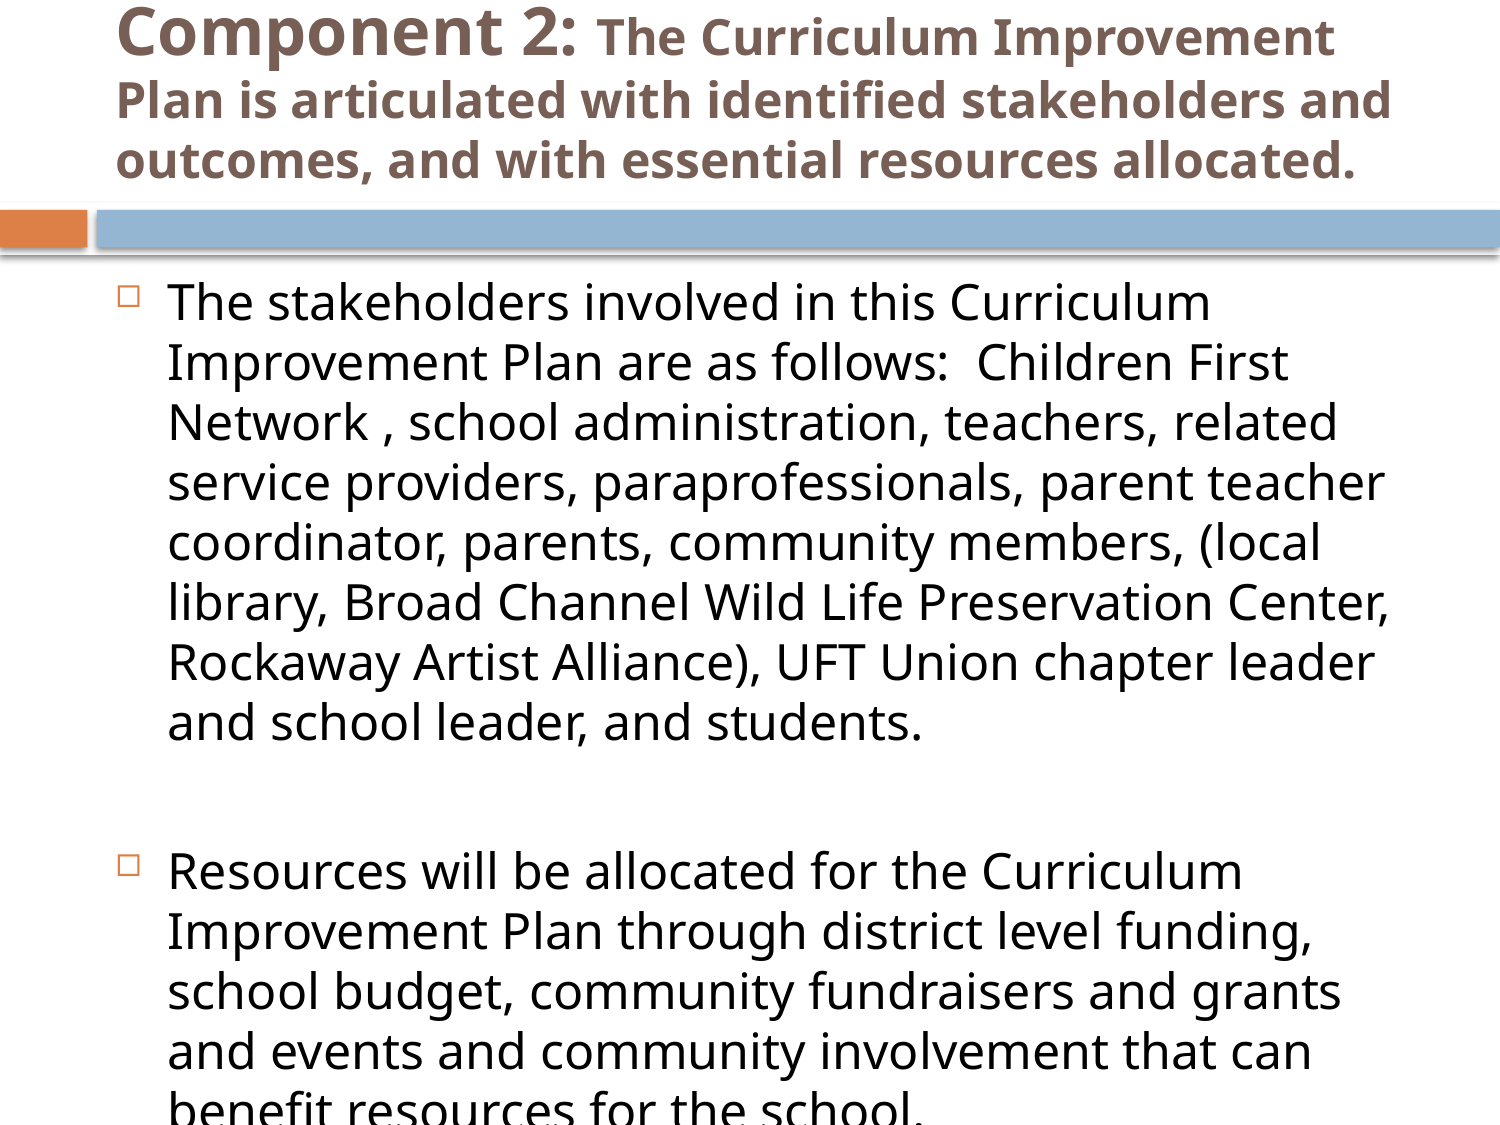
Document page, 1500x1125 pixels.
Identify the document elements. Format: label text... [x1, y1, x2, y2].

list The stakeholders involved in this Curriculum Improvement Plan are as follows: Children First Network , school administration, teachers, related service providers, paraprofessionals, parent teacher coordinator, parents, community members, (local library, Broad Channel Wild Life Preservation Center, Rockaway Artist Alliance), UFT Union chapter leader and school leader, and students. Resources will be allocated for the Curriculum Improvement Plan through district level funding, school budget, community fundraisers and grants and events and community involvement that can benefit resources for the school. [100, 262, 1439, 1001]
title Component 2: The Curriculum Improvement Plan is articulated with identified stakeholders and outcomes, and with essential resources allocated. [100, 37, 1439, 201]
